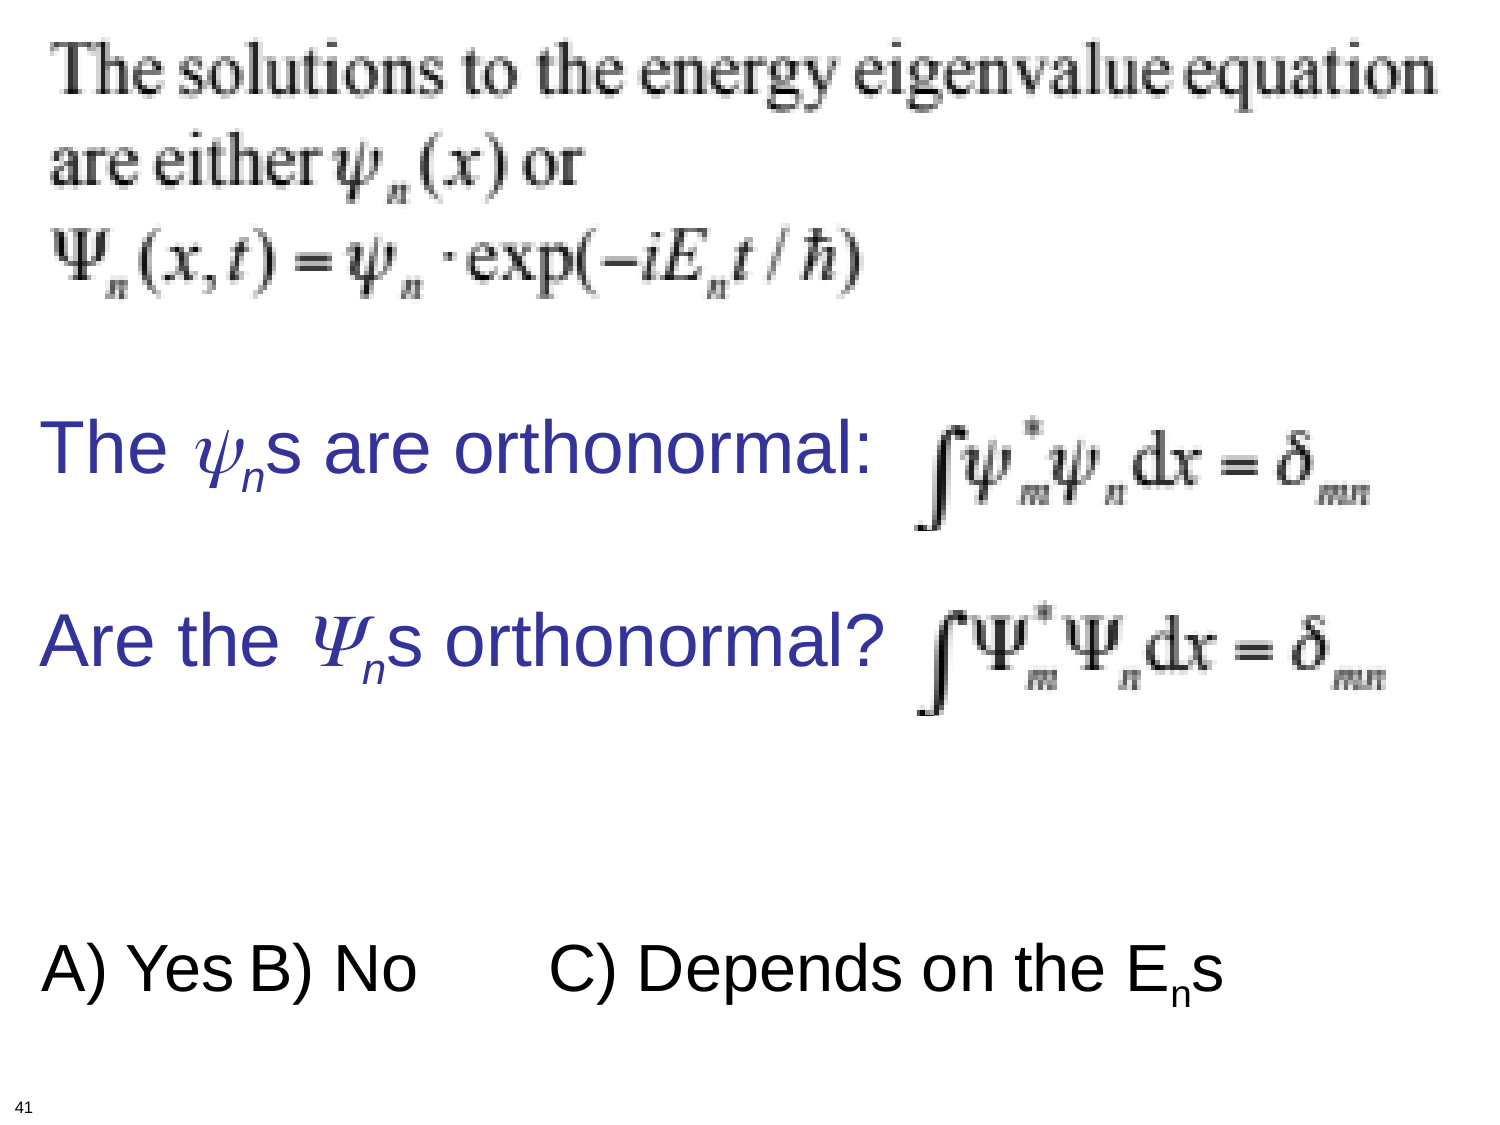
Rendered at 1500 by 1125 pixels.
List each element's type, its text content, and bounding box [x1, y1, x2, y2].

list A) Yes B) No C) Depends on the Ens [26, 917, 1468, 1091]
text_box 41 [0, 1089, 50, 1125]
title The ψns are orthonormal: Are the Ψns orthonormal? [24, 316, 1368, 775]
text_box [41, 28, 1443, 305]
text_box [913, 394, 1386, 531]
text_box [916, 580, 1401, 716]
